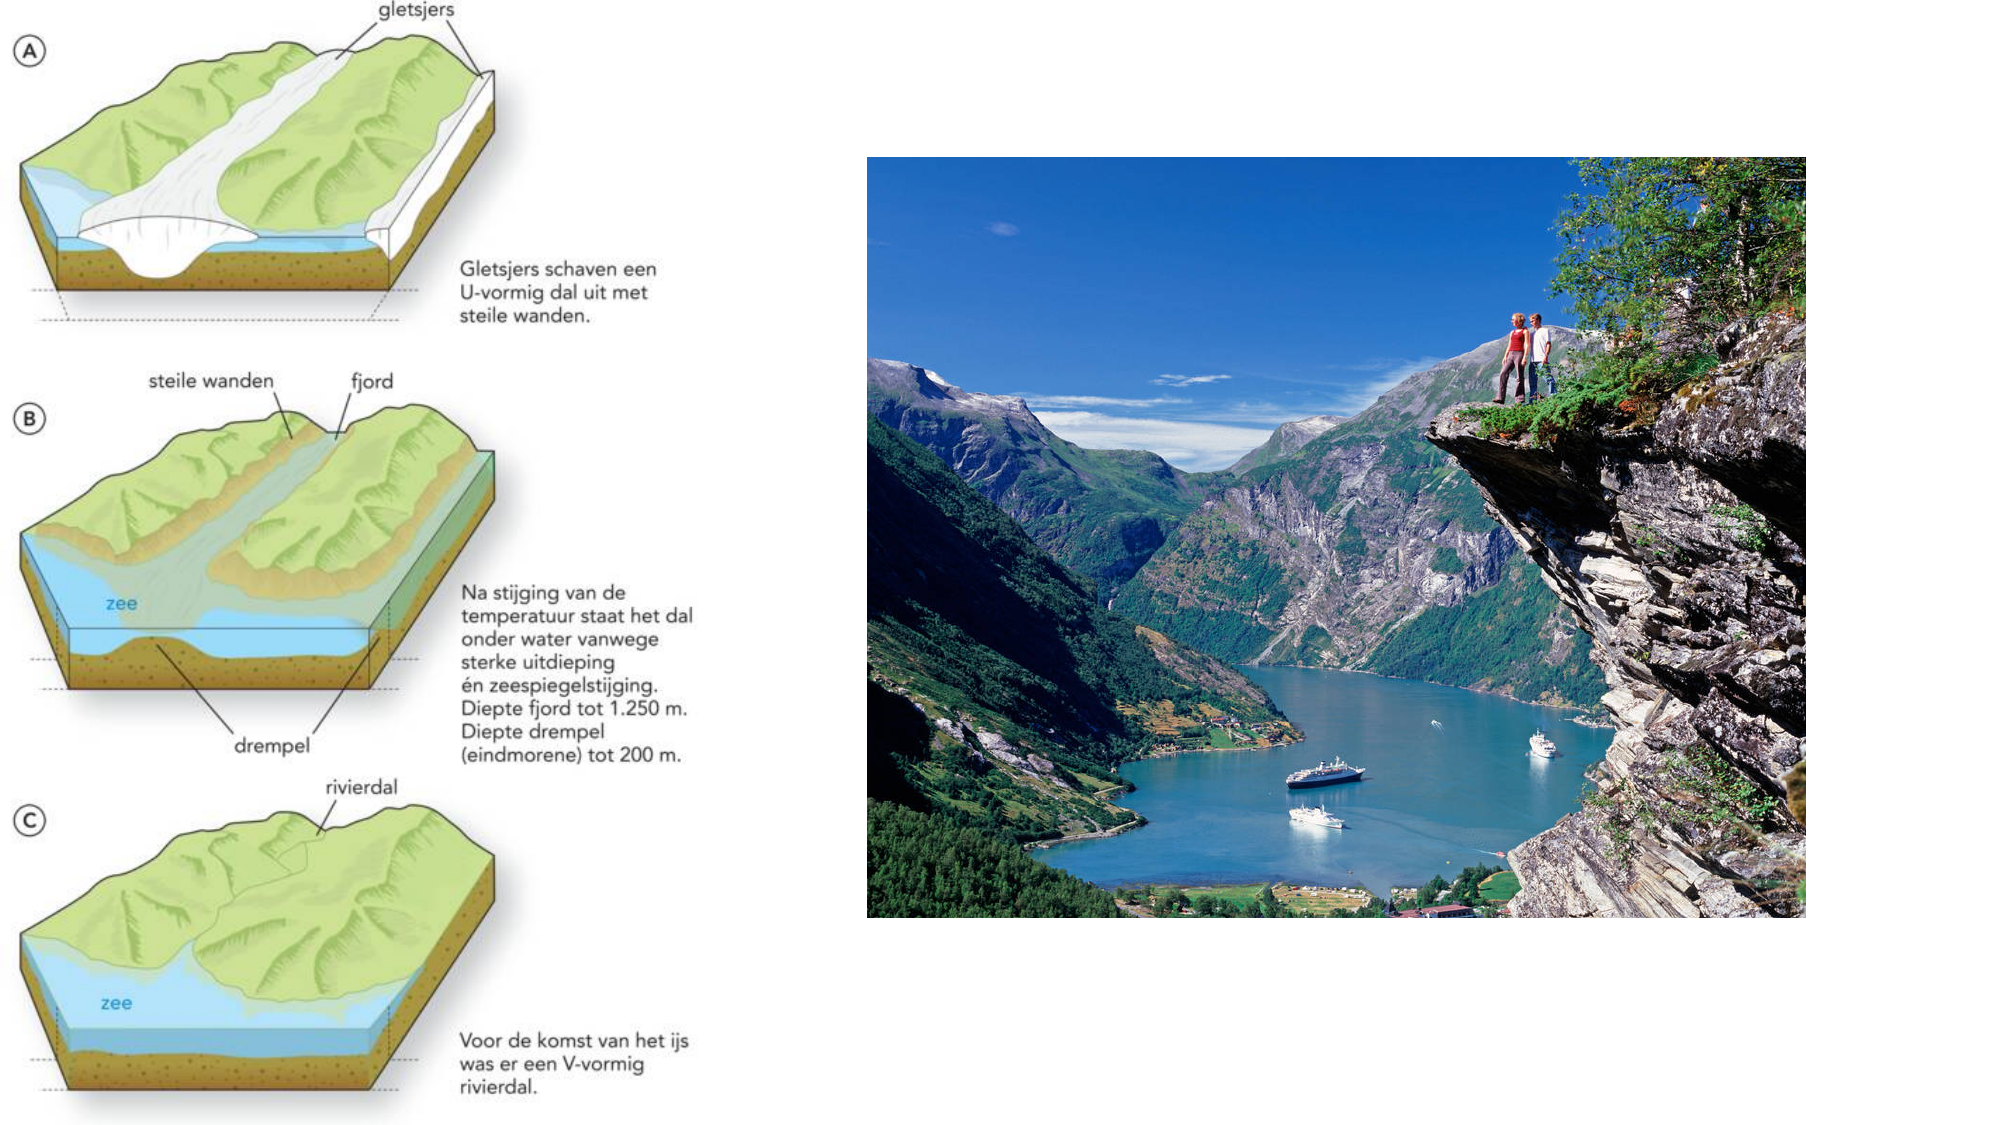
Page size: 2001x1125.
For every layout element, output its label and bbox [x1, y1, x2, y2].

picture [0, 0, 709, 1125]
picture [867, 157, 1806, 918]
